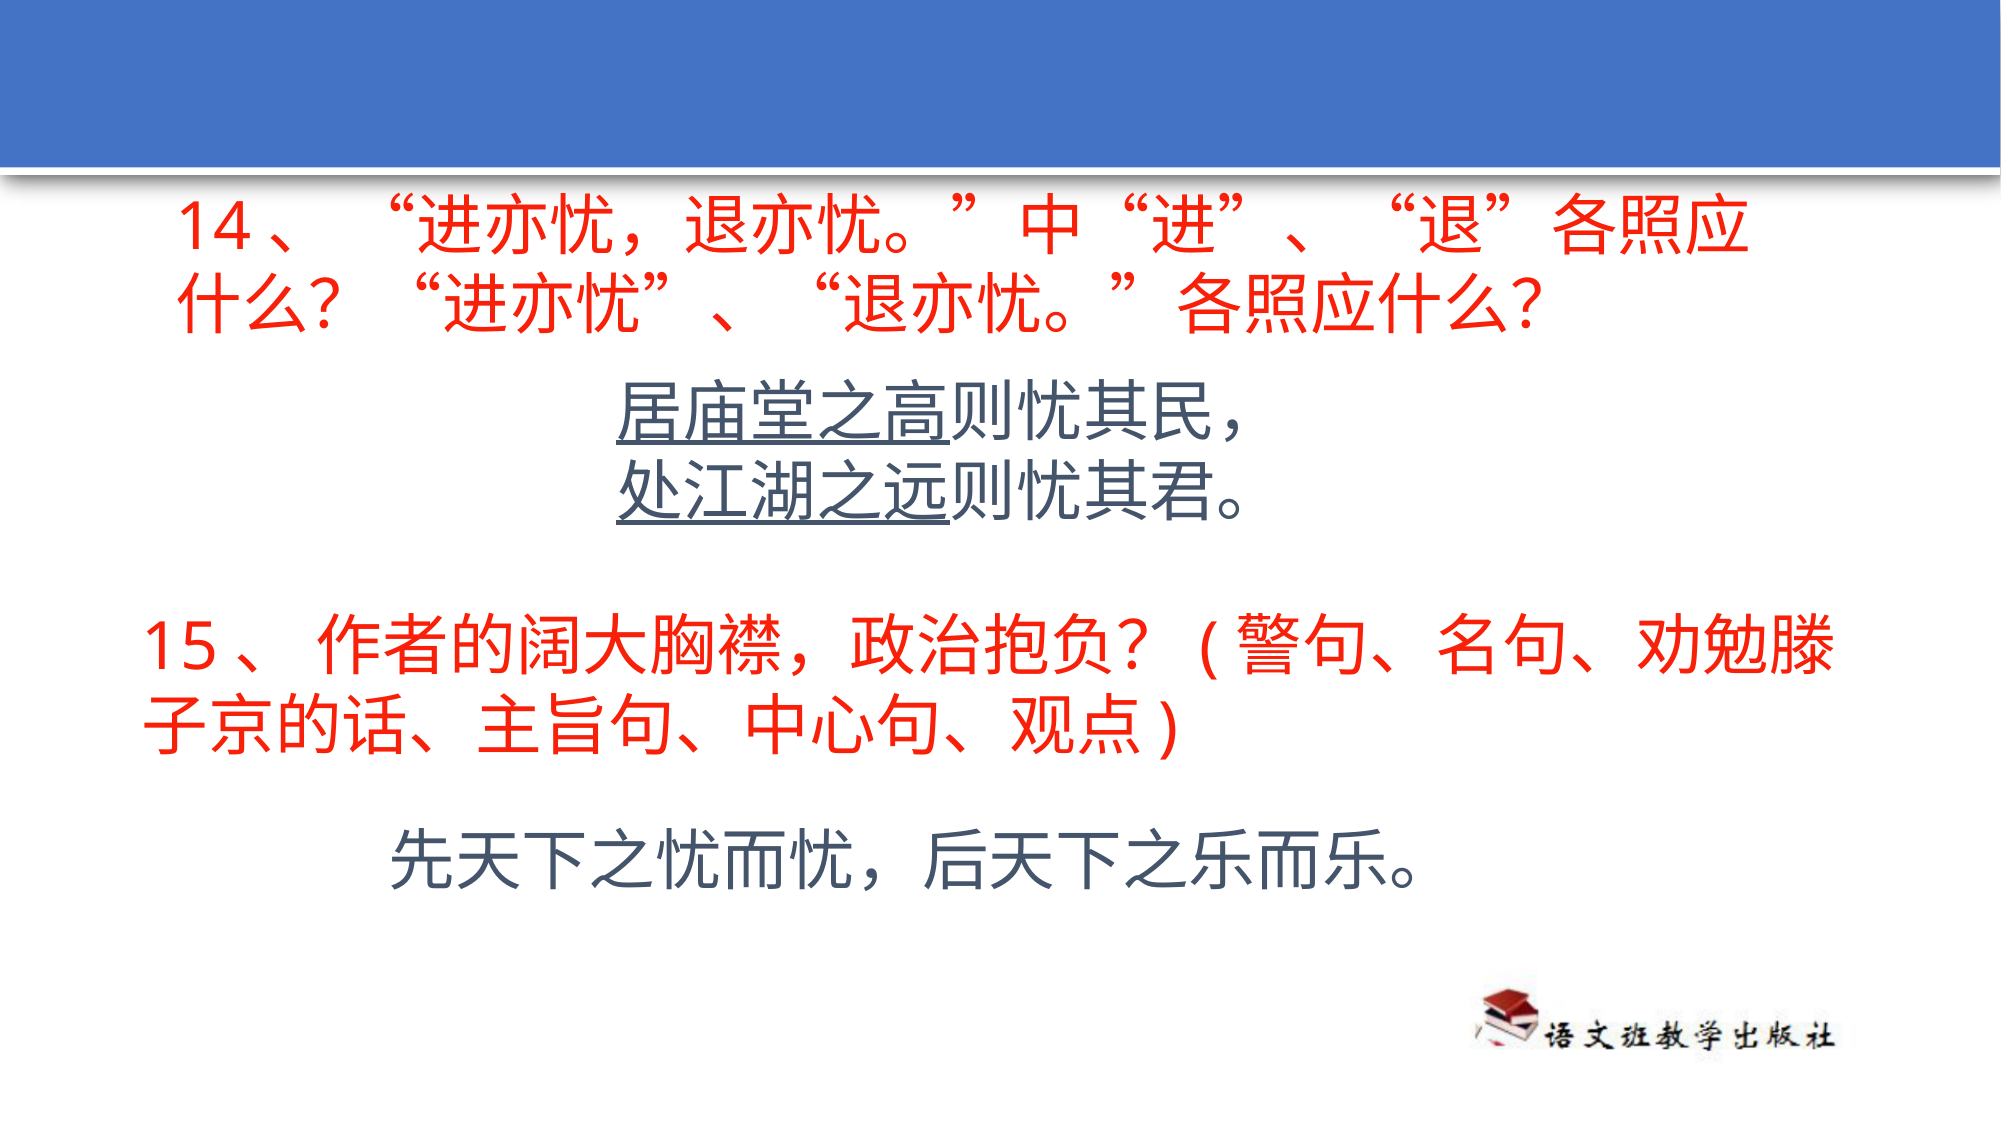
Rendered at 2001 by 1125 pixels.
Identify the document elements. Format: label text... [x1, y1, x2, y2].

text_box 先天下之忧而忧，后天下之乐而乐。 [373, 810, 1472, 906]
text_box 居庙堂之高则忧其民， 处江湖之远则忧其君。 [601, 361, 1674, 536]
picture [0, 0, 2001, 1125]
text_box 15、 作者的阔大胸襟，政治抱负？(警句、名句、劝勉滕子京的话、主旨句、中心句、观点) [126, 595, 1873, 771]
text_box 14、 “进亦忧，退亦忧。”中“进”、“退”各照应什么？“进亦忧”、“退亦忧。”各照应什么？ [160, 175, 1814, 350]
